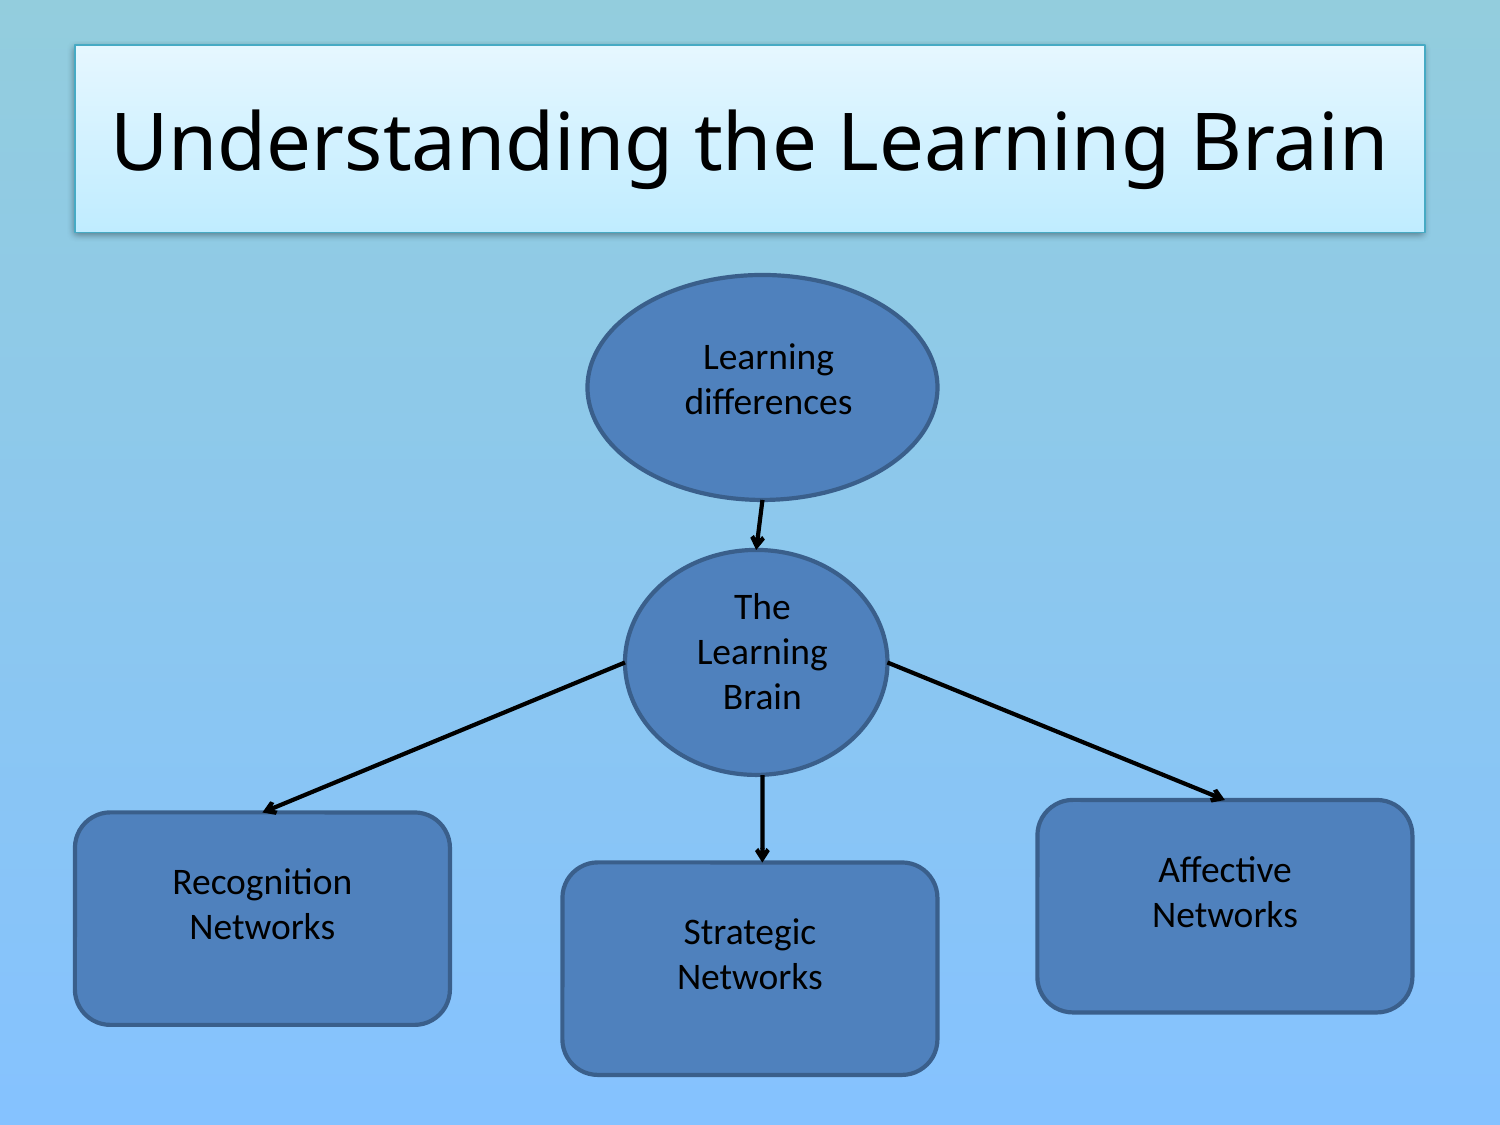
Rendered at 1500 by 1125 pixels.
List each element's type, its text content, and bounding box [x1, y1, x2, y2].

text_box [585, 272, 940, 503]
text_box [262, 662, 626, 813]
text_box Learning differences [662, 324, 875, 430]
text_box Strategic Networks [612, 899, 888, 1005]
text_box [887, 662, 1226, 801]
text_box Recognition Networks [112, 849, 413, 955]
text_box The Learning Brain [662, 574, 863, 725]
text_box [622, 581, 890, 778]
title Understanding the Learning Brain [74, 44, 1426, 233]
text_box Affective Networks [1087, 837, 1363, 943]
text_box [1035, 797, 1415, 1015]
text_box [560, 860, 940, 1078]
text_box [734, 521, 785, 529]
text_box [72, 810, 453, 1027]
text_box [671, 547, 842, 574]
